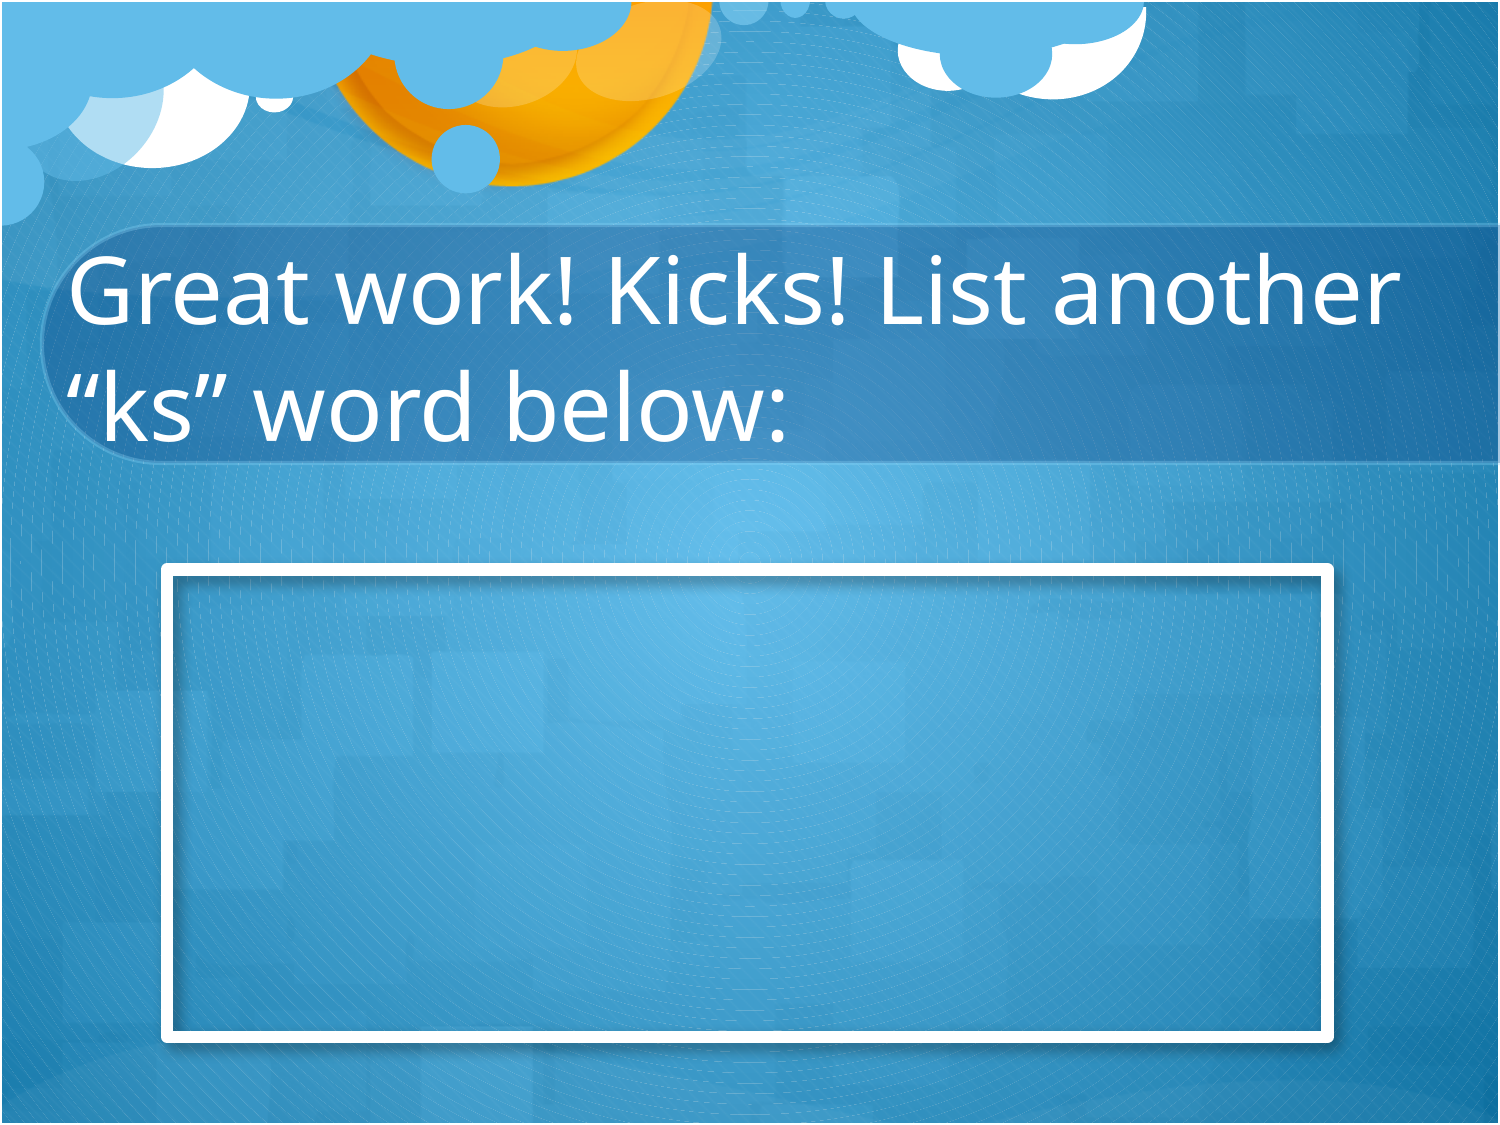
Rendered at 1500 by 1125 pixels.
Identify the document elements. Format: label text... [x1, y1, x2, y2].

title Great work! Kicks! List another “ks” word below: [50, 224, 1500, 463]
text_box [166, 568, 1328, 1038]
picture [44, 311, 50, 377]
picture [2, 2, 1498, 1123]
